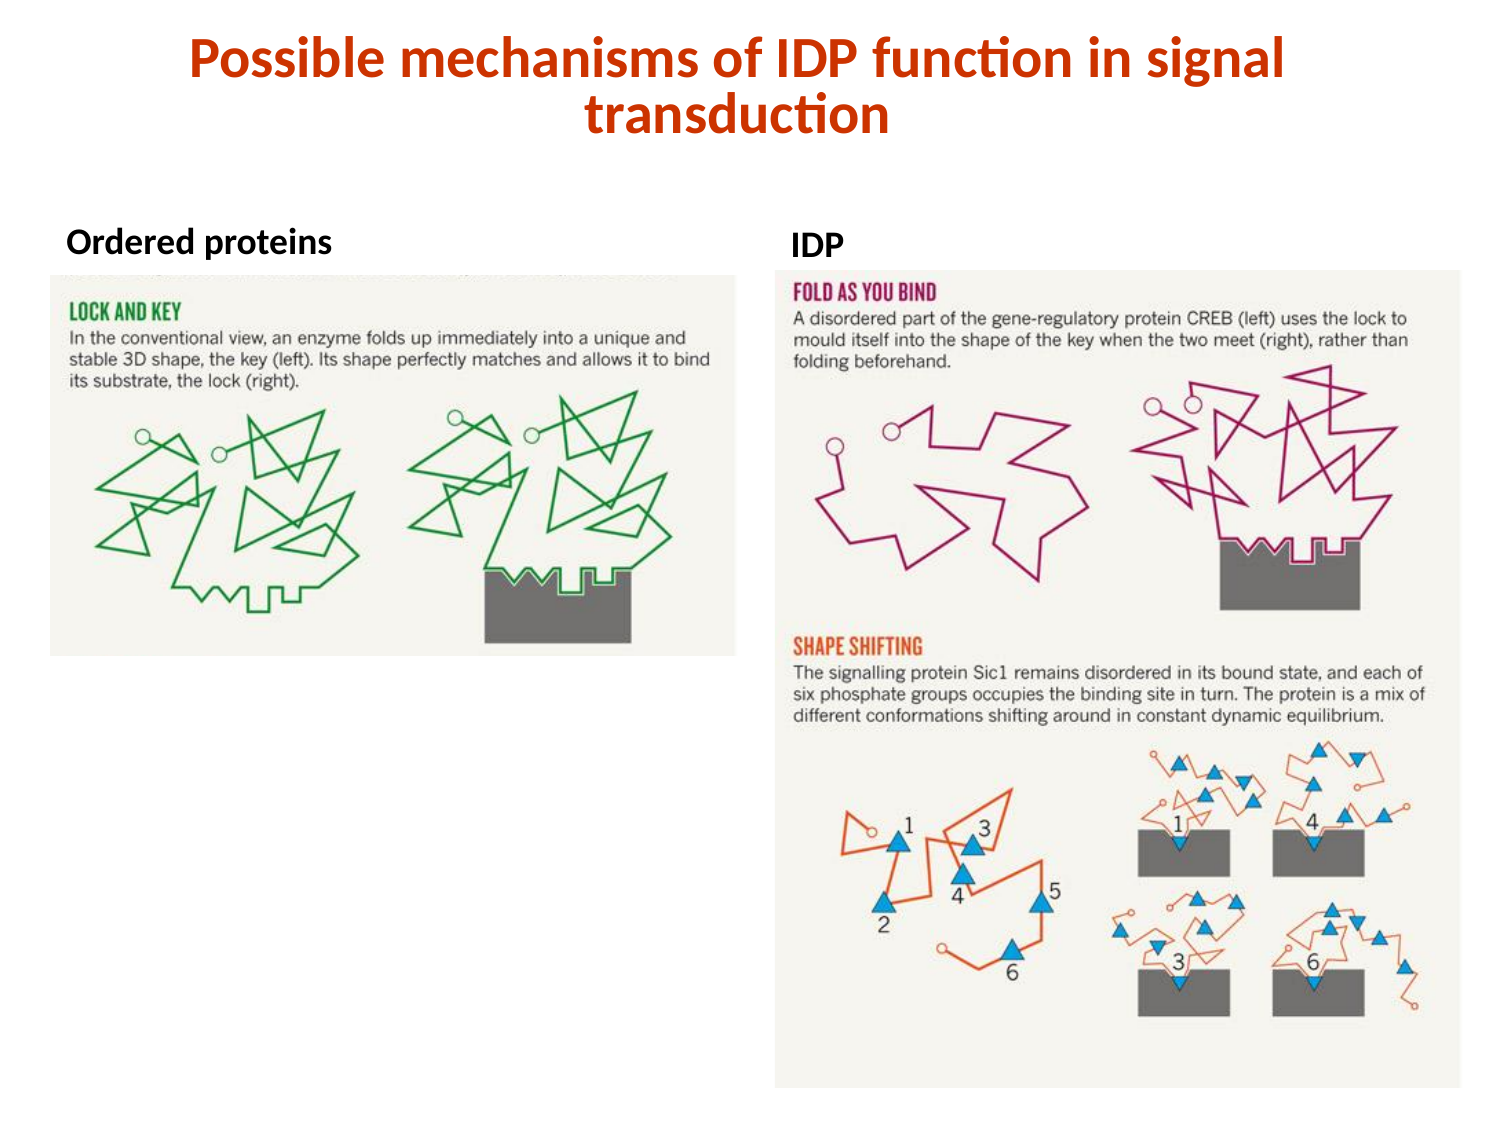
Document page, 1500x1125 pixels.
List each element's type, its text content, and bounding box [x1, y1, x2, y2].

picture [49, 274, 738, 657]
text_box IDP [775, 212, 860, 268]
picture [774, 269, 1463, 1088]
text_box Ordered proteins [51, 209, 348, 270]
text_box Possible mechanisms of IDP function in signal transduction [173, 24, 1302, 152]
